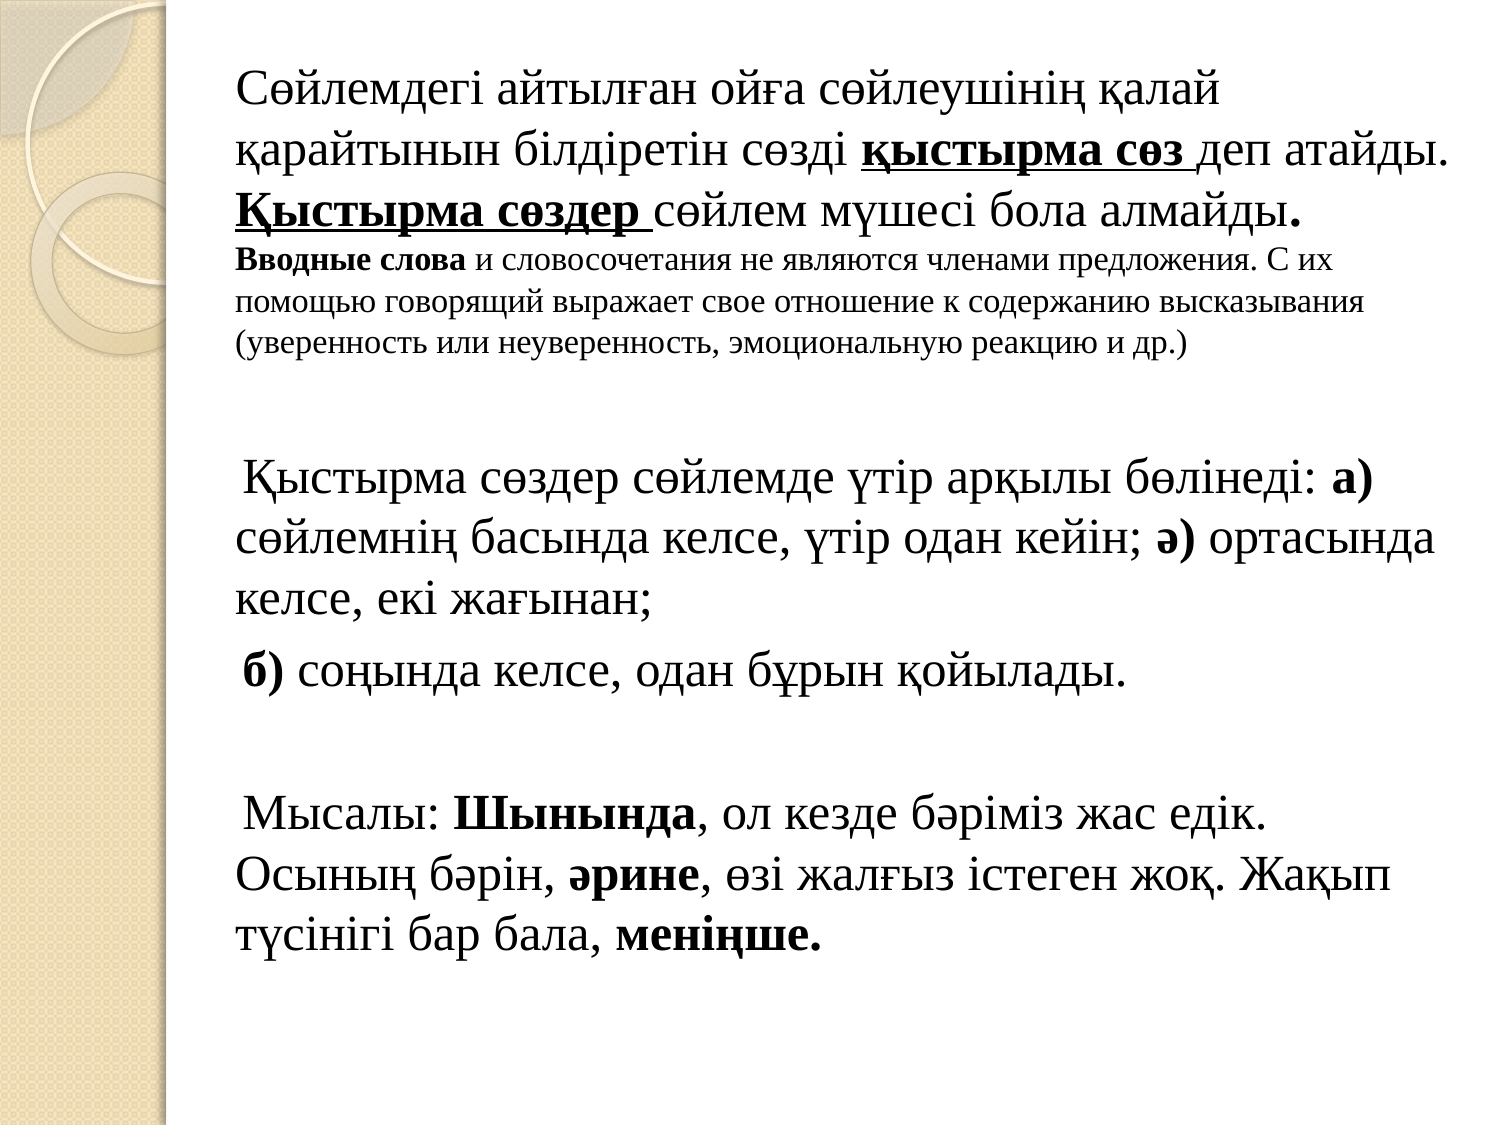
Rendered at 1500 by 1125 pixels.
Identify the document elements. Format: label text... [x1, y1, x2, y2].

list Сөйлемдегі айтылған ойға сөйлеушінің қалай қарайтынын білдіретін сөзді қыстырма сөз деп атайды. Қыстырма сөздер сөйлем мүшесі бола алмайды. Вводные слова и словосочетания не являются членами предложения. С их помощью говорящий выражает свое отношение к содержанию высказывания (уверенность или неуверенность, эмоциональную реакцию и др.) Қыстырма сөздер сөйлемде үтір арқылы бөлінеді: а) сөйлемнің басында келсе, үтір одан кейін; ә) ортасында келсе, екі жағынан; б) соңында келсе, одан бұрын қойылады. Мысалы: Шынында, ол кезде бәріміз жас едік. Осының бәрін, әрине, өзі жалғыз істеген жоқ. Жақып түсінігі бар бала, меніңше. [164, 46, 1466, 1025]
